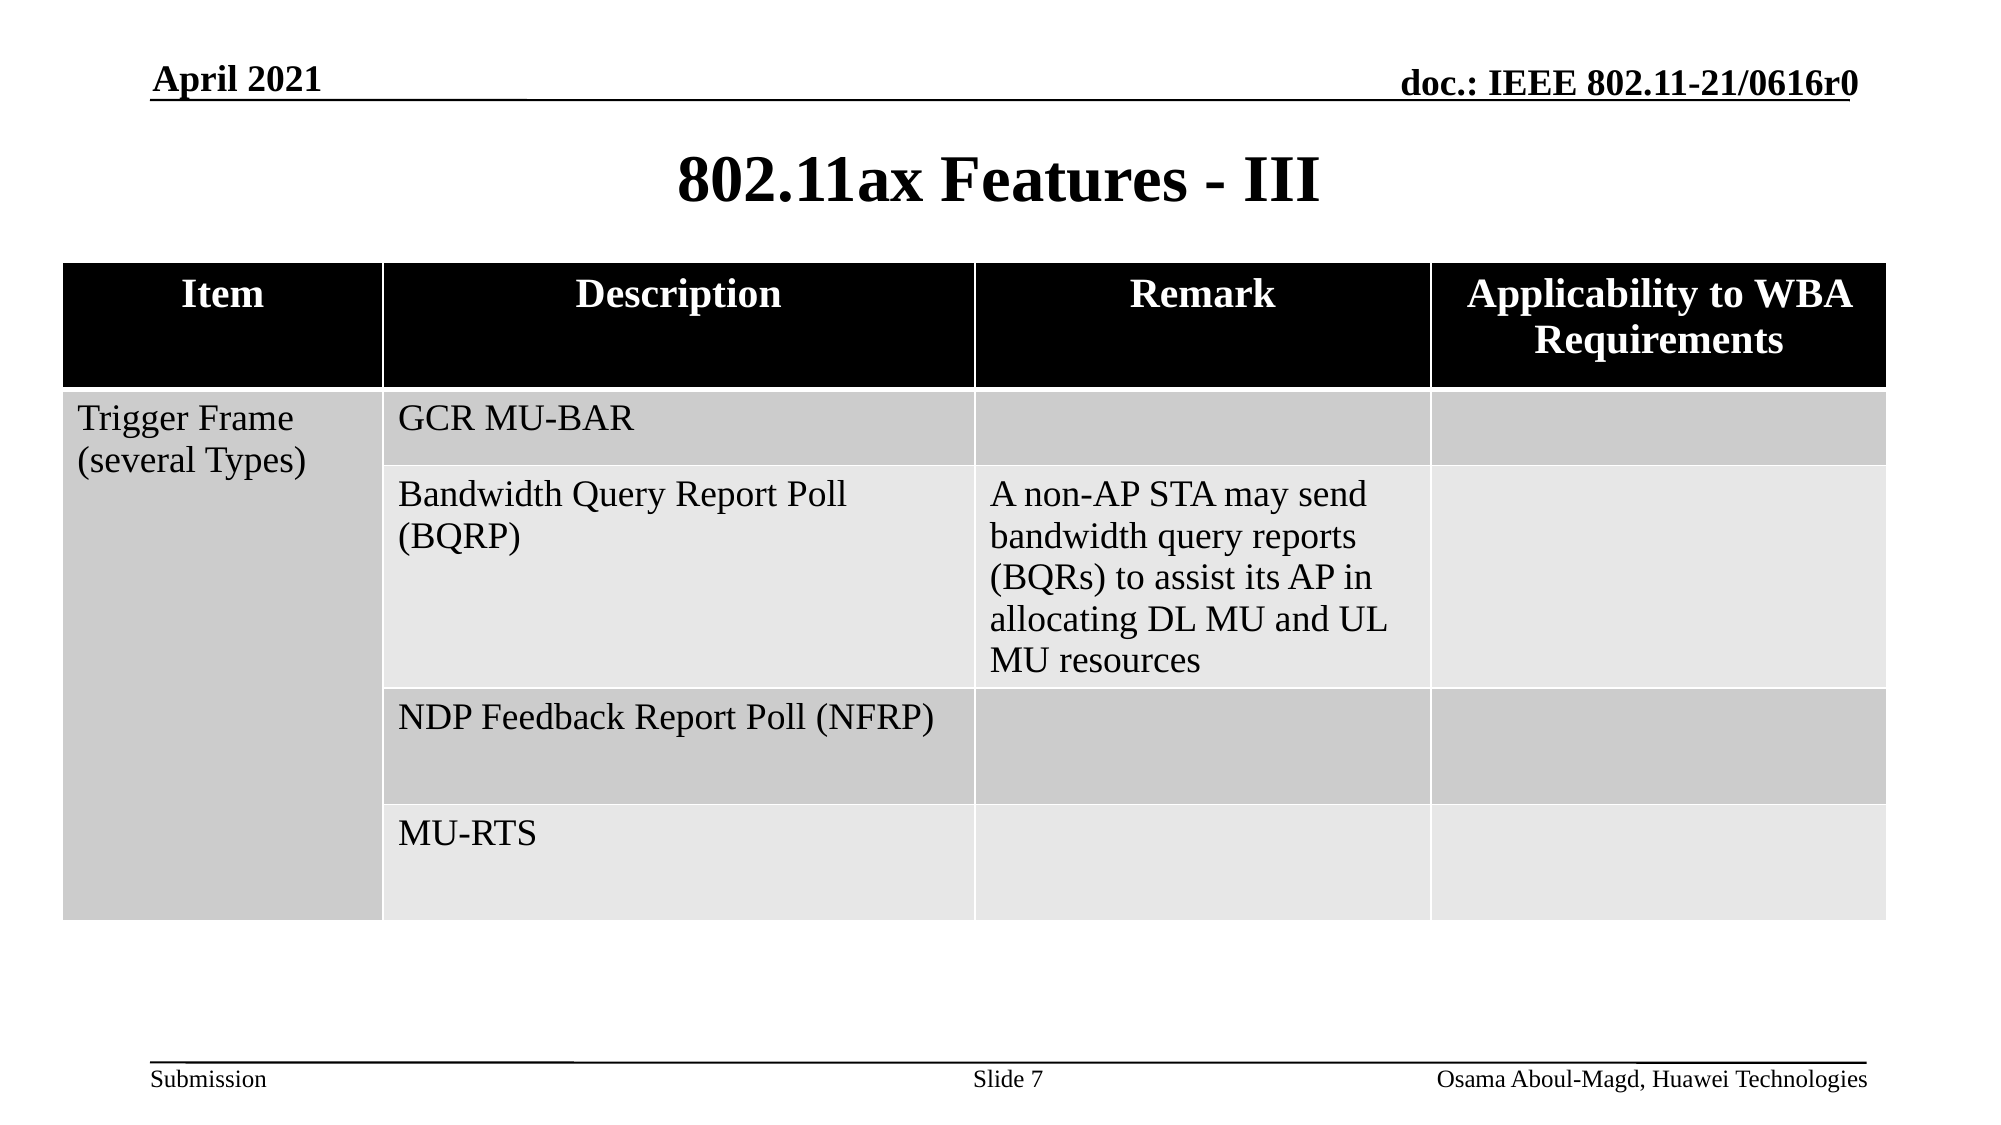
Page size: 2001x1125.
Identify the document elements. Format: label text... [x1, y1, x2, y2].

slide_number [152, 54, 563, 100]
table_cell Trigger Frame (several Types) [63, 392, 382, 920]
table_cell [976, 689, 1430, 804]
table_header Applicability to WBA Requirements [1432, 263, 1886, 387]
table_cell Bandwidth Query Report Poll (BQRP) [384, 466, 974, 687]
slide_number Slide 7 [950, 1061, 1067, 1123]
table_cell [1432, 805, 1886, 920]
table_header Description [384, 263, 974, 387]
table_header Item [63, 263, 382, 387]
table_cell GCR MU-BAR [384, 392, 974, 465]
table_cell [976, 805, 1430, 920]
table_cell NDP Feedback Report Poll (NFRP) [384, 689, 974, 804]
table_cell [1432, 392, 1886, 465]
table_cell [1432, 466, 1886, 687]
table_header Remark [976, 263, 1430, 387]
title 802.11ax Features - III [149, 87, 1850, 261]
table_cell [976, 392, 1430, 465]
table_cell A non-AP STA may send bandwidth query reports (BQRs) to assist its AP in allocating DL MU and UL MU resources [976, 466, 1430, 687]
table_cell [1432, 689, 1886, 804]
table_cell MU-RTS [384, 805, 974, 920]
footer Osama Aboul-Magd, Huawei Technologies [1171, 1061, 1869, 1093]
